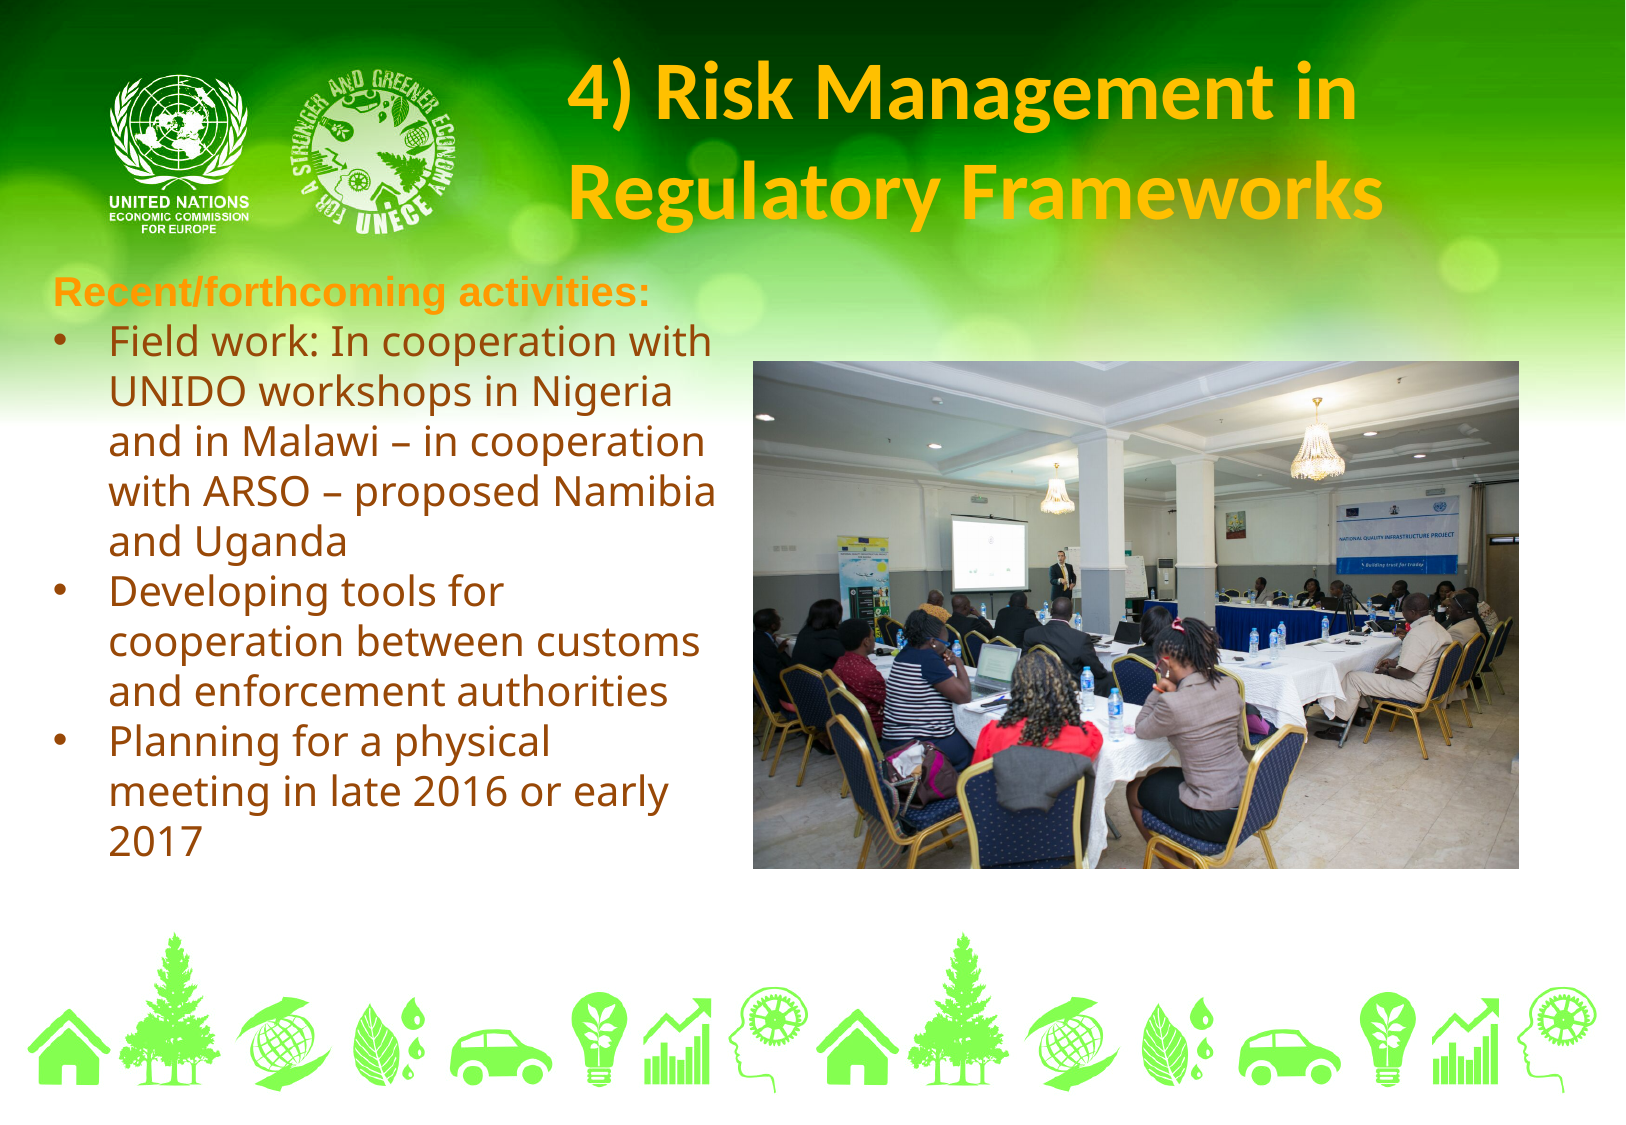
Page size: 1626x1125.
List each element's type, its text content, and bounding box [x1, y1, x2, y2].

title 4) Risk Management in Regulatory Frameworks [552, 54, 1519, 219]
text_box Recent/forthcoming activities: Field work: In cooperation with UNIDO workshops in Nigeria and in Malawi – in cooperation with ARSO – proposed Namibia and Uganda Developing tools for cooperation between customs and enforcement authorities Planning for a physical meeting in late 2016 or early 2017 [38, 256, 737, 399]
picture [0, 0, 1626, 1125]
